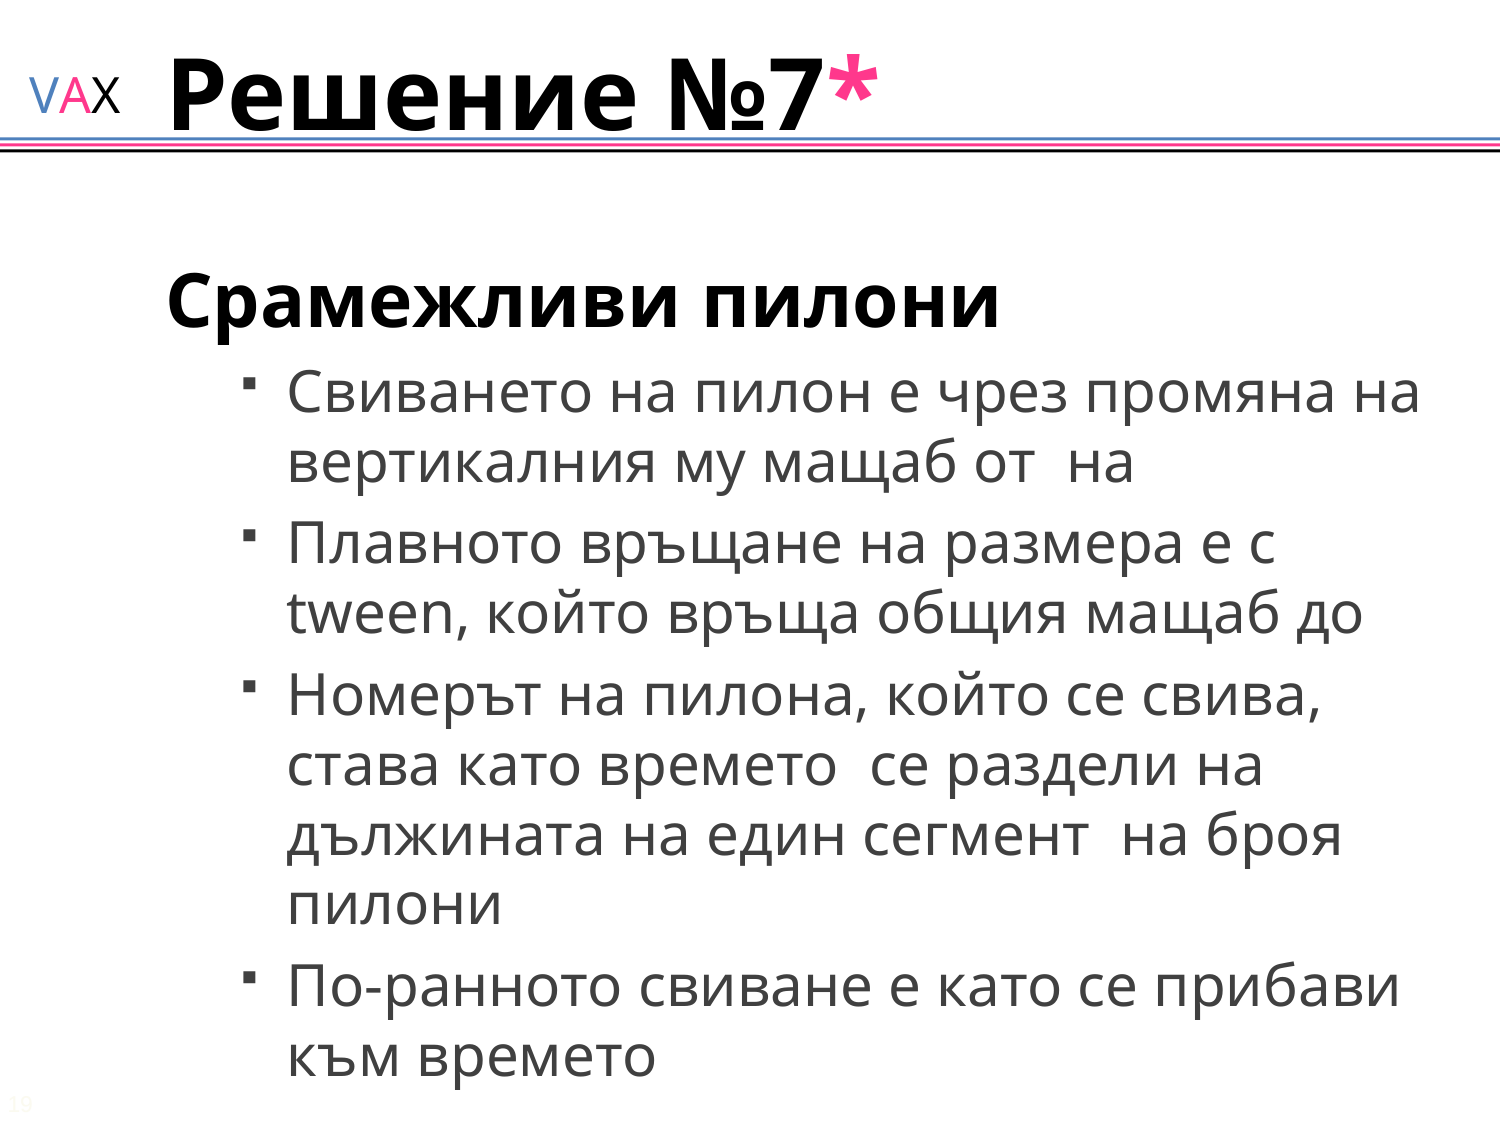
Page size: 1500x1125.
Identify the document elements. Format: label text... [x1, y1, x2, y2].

title Решение №7* [0, 37, 1500, 144]
